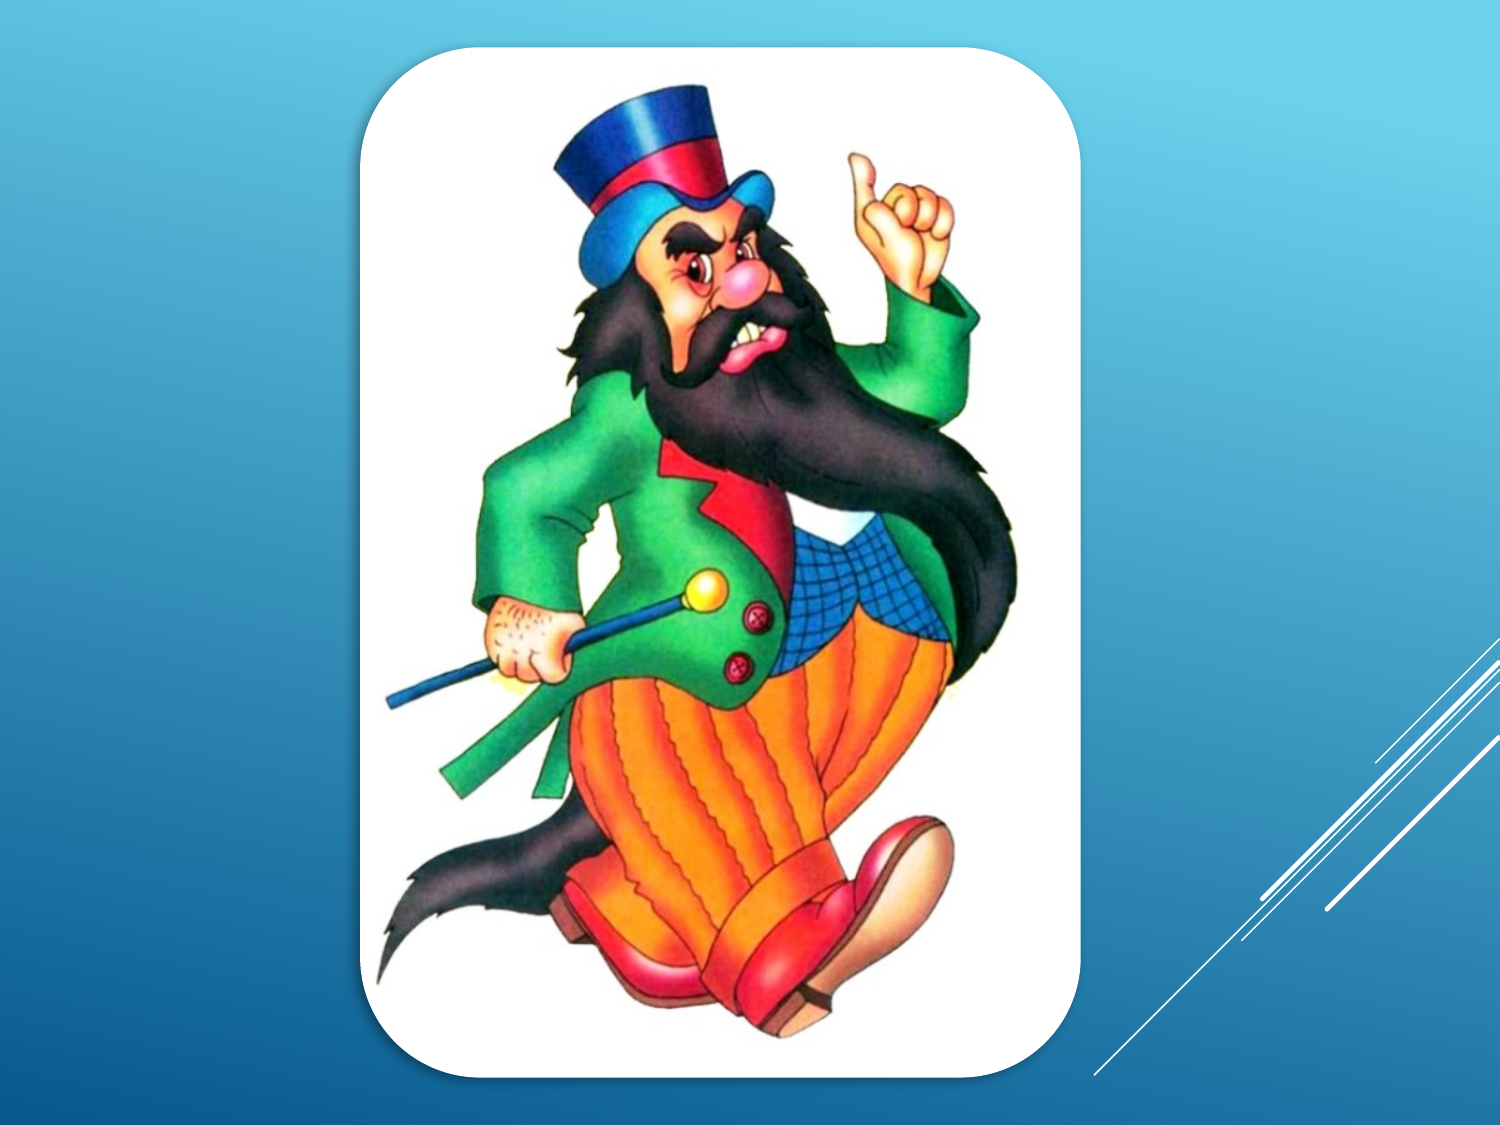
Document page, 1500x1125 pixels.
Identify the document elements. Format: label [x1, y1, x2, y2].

list [359, 47, 1081, 1078]
